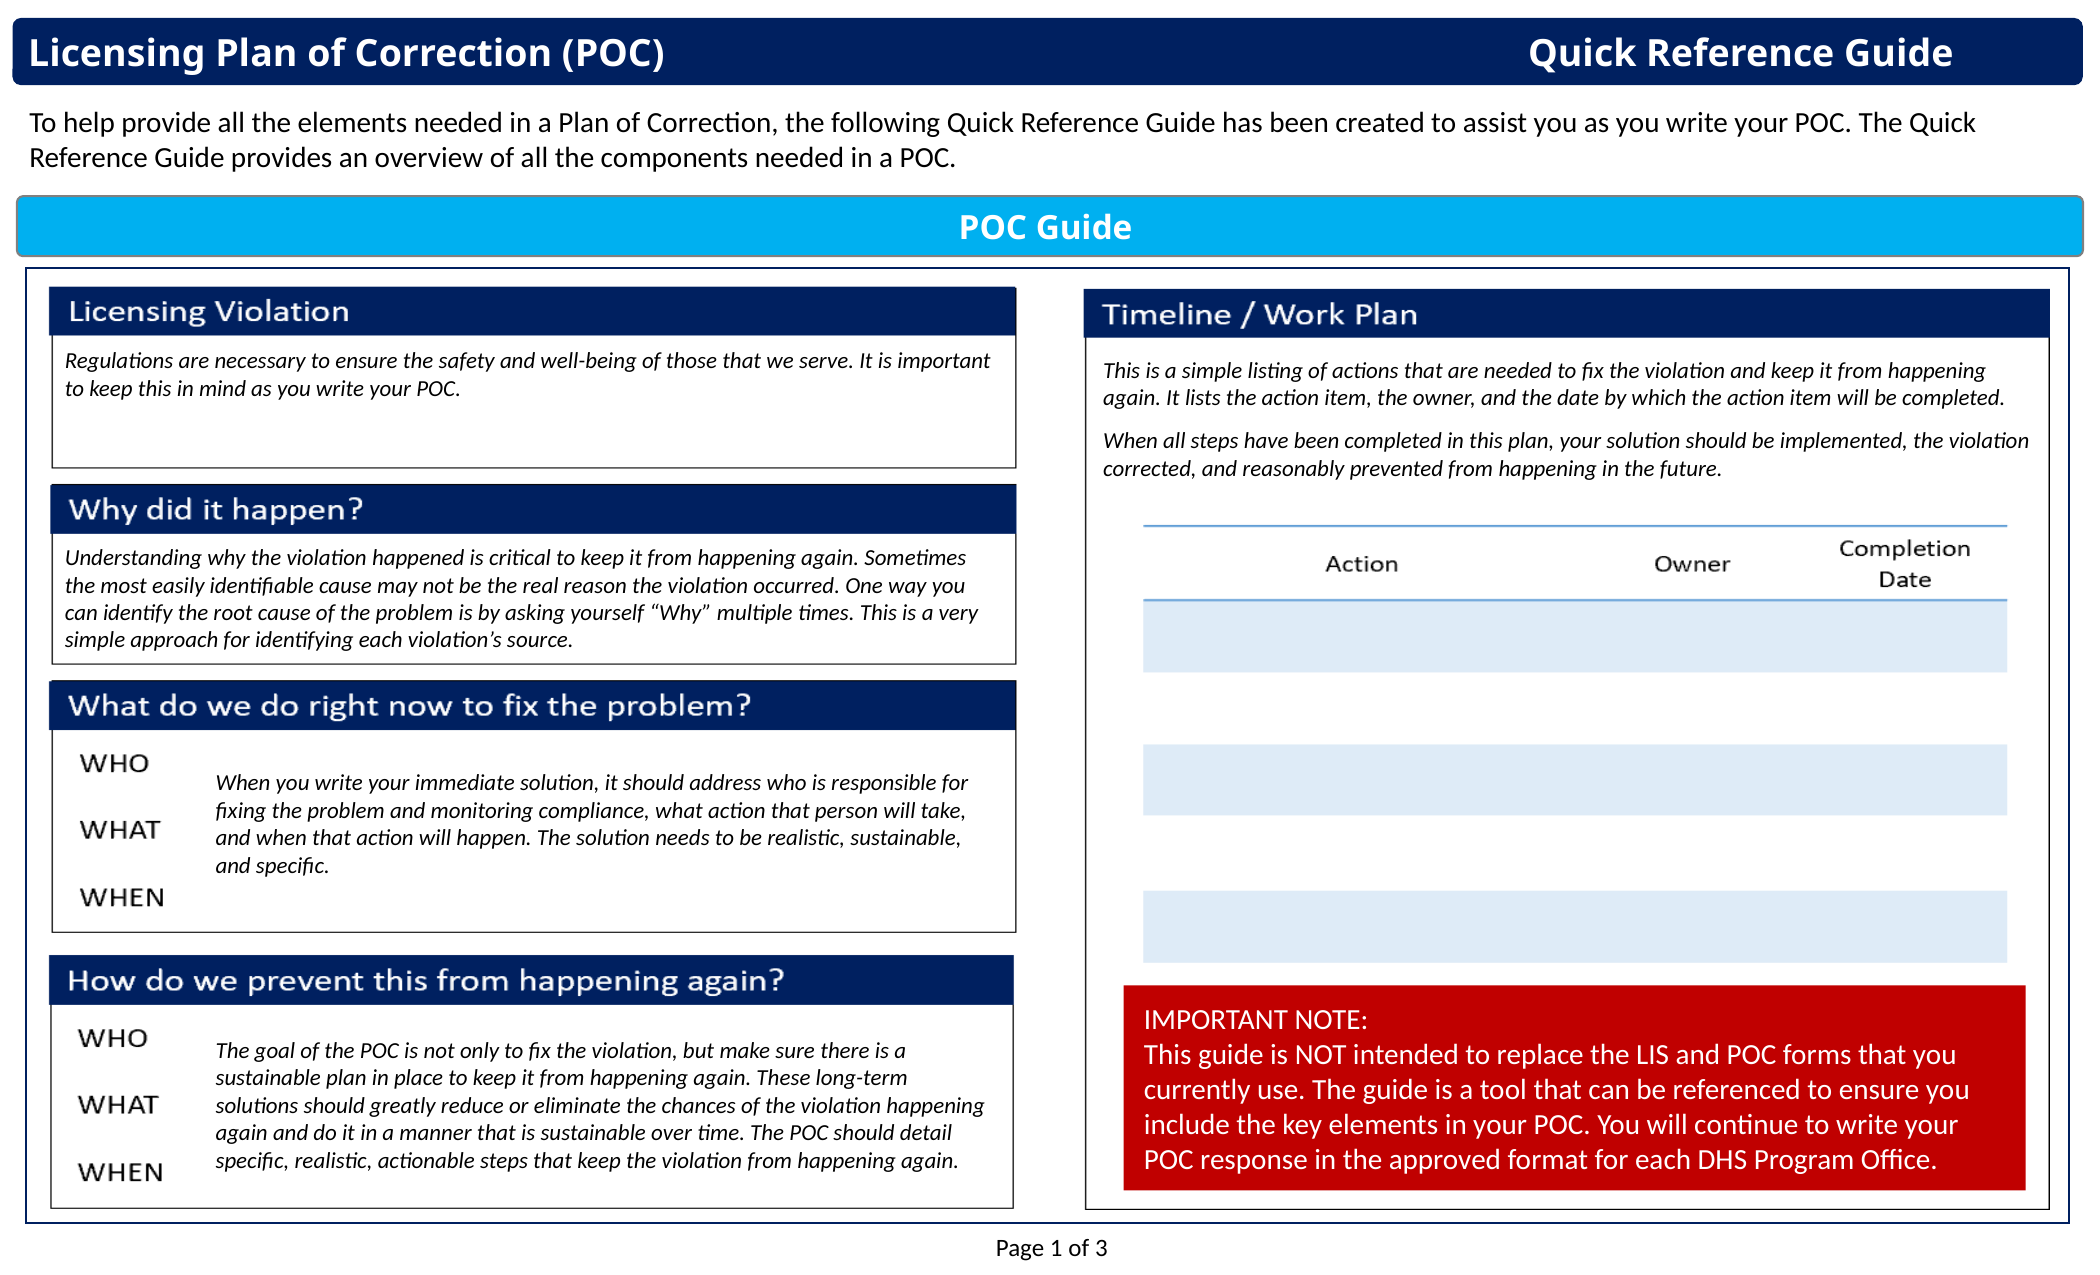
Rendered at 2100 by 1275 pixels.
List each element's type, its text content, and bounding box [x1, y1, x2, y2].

text_box [25, 267, 2070, 1224]
picture [43, 279, 2050, 1210]
text_box Licensing Plan of Correction (POC) Quick Reference Guide [14, 20, 2081, 84]
text_box Page 1 of 3 [21, 1223, 2083, 1269]
text_box To help provide all the elements needed in a Plan of Correction, the following Quick Reference Guide has been created to assist you as you write your POC. The Quick Reference Guide provides an overview of all the components needed in a POC. [14, 96, 2075, 181]
text_box POC Guide [16, 196, 2083, 257]
